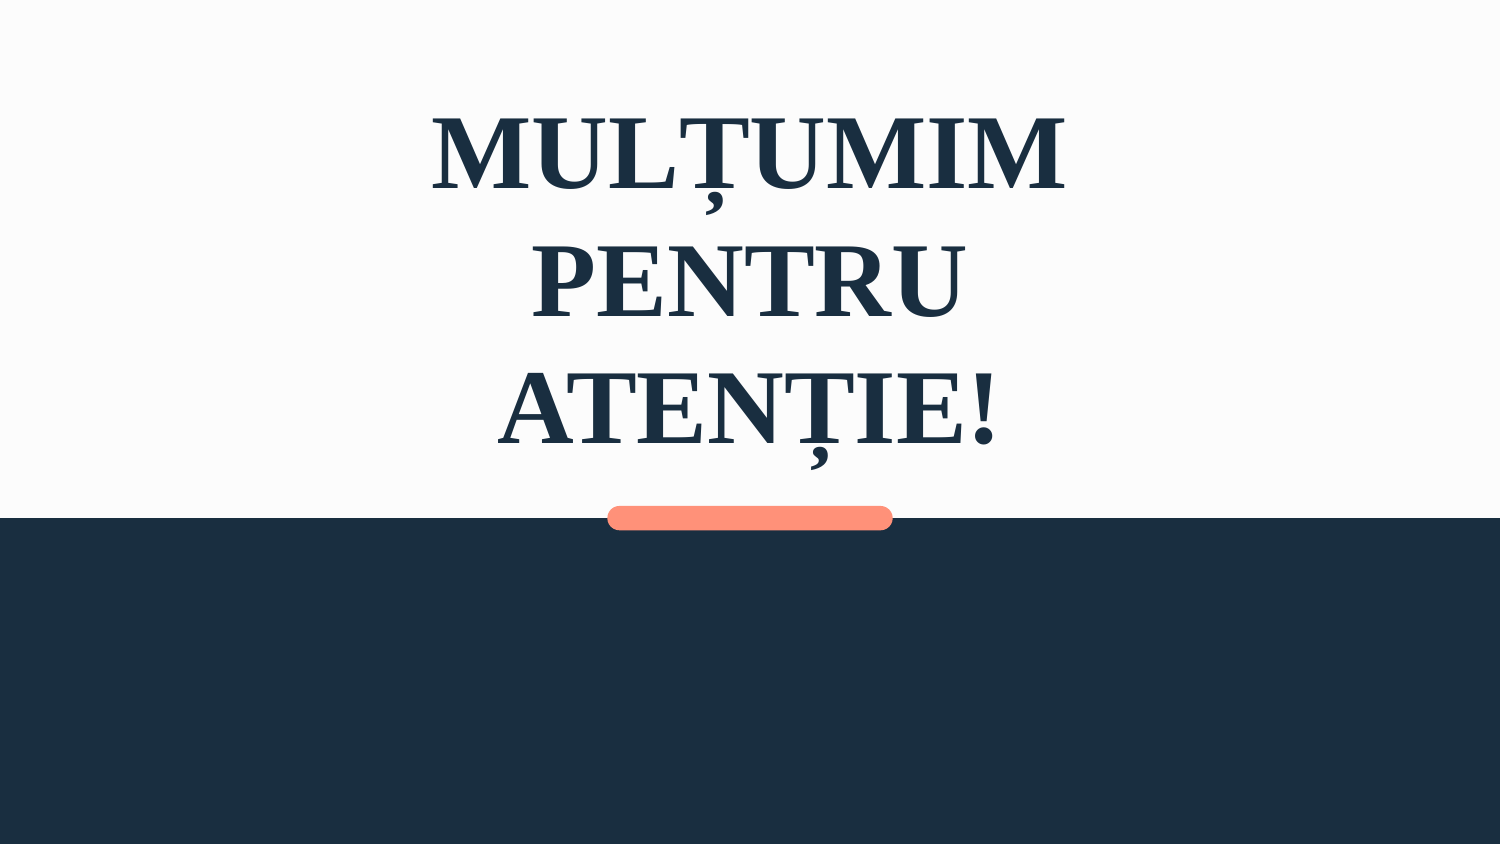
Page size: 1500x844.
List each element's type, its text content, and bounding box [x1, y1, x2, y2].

title MULȚUMIM PENTRU ATENȚIE! [136, 100, 1364, 448]
